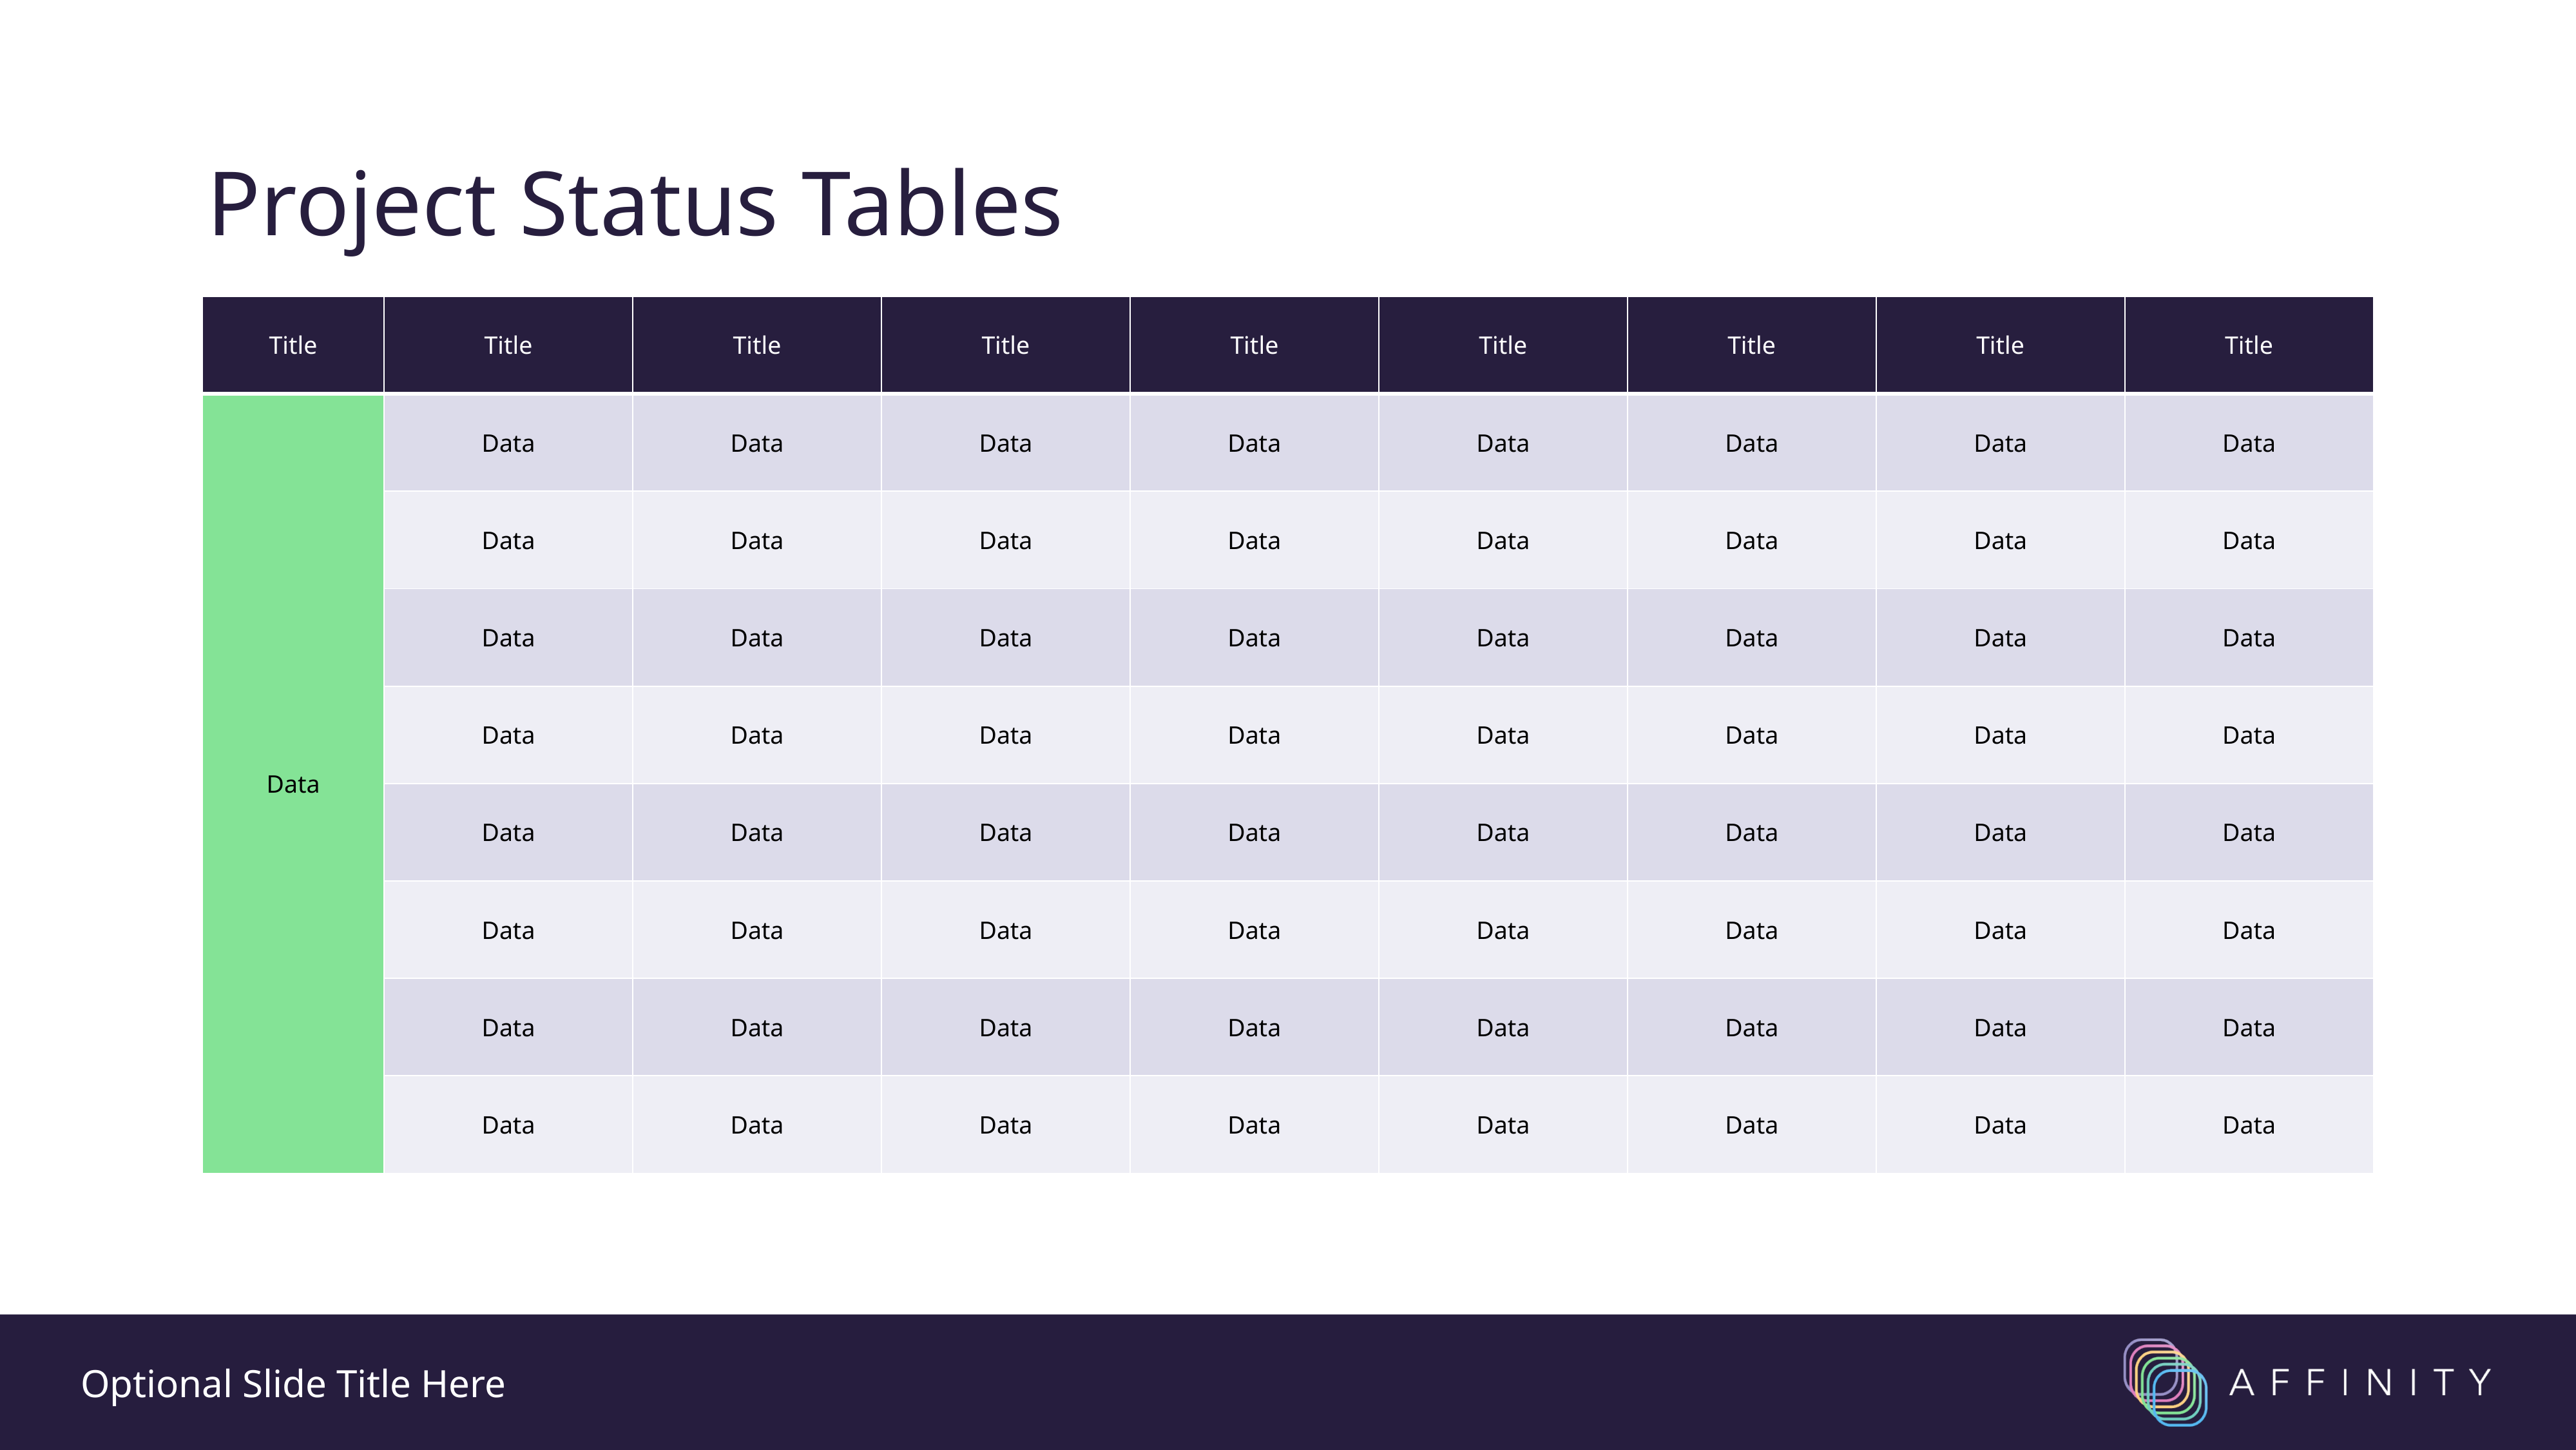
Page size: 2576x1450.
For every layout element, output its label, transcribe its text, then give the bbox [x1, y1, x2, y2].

table_header Title [385, 297, 632, 392]
text_box Project Status Tables [202, 142, 1340, 258]
table_cell Data [1628, 1076, 1876, 1173]
text_box Optional Slide Title Here [75, 1355, 1131, 1410]
table_cell Data [2126, 396, 2373, 490]
table_cell Data [1131, 784, 1378, 880]
table_cell Data [1379, 492, 1627, 588]
table_cell Data [385, 492, 632, 588]
table_cell Data [1379, 979, 1627, 1075]
table_cell Data [1877, 492, 2124, 588]
table_cell Data [1131, 979, 1378, 1075]
table_cell Data [385, 589, 632, 686]
table_cell Data [882, 882, 1129, 978]
table_cell Data [1379, 396, 1627, 490]
table_cell Data [1628, 784, 1876, 880]
table_header Title [1131, 297, 1378, 392]
table_cell Data [385, 1076, 632, 1173]
table_header Title [1628, 297, 1876, 392]
table_cell Data [633, 396, 881, 490]
table_cell Data [2126, 492, 2373, 588]
table_cell Data [633, 979, 881, 1075]
table_header Title [1877, 297, 2124, 392]
table_cell Data [1877, 1076, 2124, 1173]
table_header Title [1379, 297, 1627, 392]
table_cell Data [1877, 589, 2124, 686]
table_cell Data [1628, 882, 1876, 978]
table_cell Data [385, 784, 632, 880]
table_cell Data [882, 396, 1129, 490]
table_cell Data [1379, 882, 1627, 978]
table_cell Data [385, 396, 632, 490]
table_cell Data [1131, 492, 1378, 588]
table_cell Data [882, 979, 1129, 1075]
table_cell Data [1131, 396, 1378, 490]
table_header Title [882, 297, 1129, 392]
table_cell Data [882, 687, 1129, 783]
table_cell Data [385, 979, 632, 1075]
table_cell Data [633, 589, 881, 686]
table_cell Data [1877, 882, 2124, 978]
table_cell Data [1877, 784, 2124, 880]
table_cell Data [2126, 882, 2373, 978]
table_cell Data [633, 882, 881, 978]
table_cell Data [1131, 589, 1378, 686]
table_cell Data [1628, 687, 1876, 783]
table_cell Data [1379, 784, 1627, 880]
table_cell Data [882, 492, 1129, 588]
table_header Title [203, 297, 383, 392]
table_cell Data [1131, 1076, 1378, 1173]
table_cell Data [1131, 882, 1378, 978]
table_cell Data [882, 1076, 1129, 1173]
table_cell Data [1379, 1076, 1627, 1173]
table_cell Data [882, 589, 1129, 686]
table_cell Data [1628, 979, 1876, 1075]
table_cell Data [1379, 589, 1627, 686]
table_cell Data [385, 882, 632, 978]
table_cell Data [2126, 687, 2373, 783]
table_header Title [2126, 297, 2373, 392]
table_cell Data [633, 687, 881, 783]
table_cell Data [633, 784, 881, 880]
table_cell Data [1628, 492, 1876, 588]
table_cell Data [1131, 687, 1378, 783]
table_cell Data [1379, 687, 1627, 783]
table_cell Data [1628, 589, 1876, 686]
table_cell Data [2126, 589, 2373, 686]
table_cell Data [1877, 396, 2124, 490]
picture [2121, 1335, 2494, 1430]
table_cell Data [882, 784, 1129, 880]
table_cell Data [385, 687, 632, 783]
table_cell Data [2126, 784, 2373, 880]
table_cell Data [203, 396, 383, 1173]
table_cell Data [633, 1076, 881, 1173]
table_cell Data [1877, 687, 2124, 783]
table_cell Data [633, 492, 881, 588]
table_cell Data [2126, 979, 2373, 1075]
table_cell Data [1628, 396, 1876, 490]
table_header Title [633, 297, 881, 392]
table_cell Data [1877, 979, 2124, 1075]
table_cell Data [2126, 1076, 2373, 1173]
